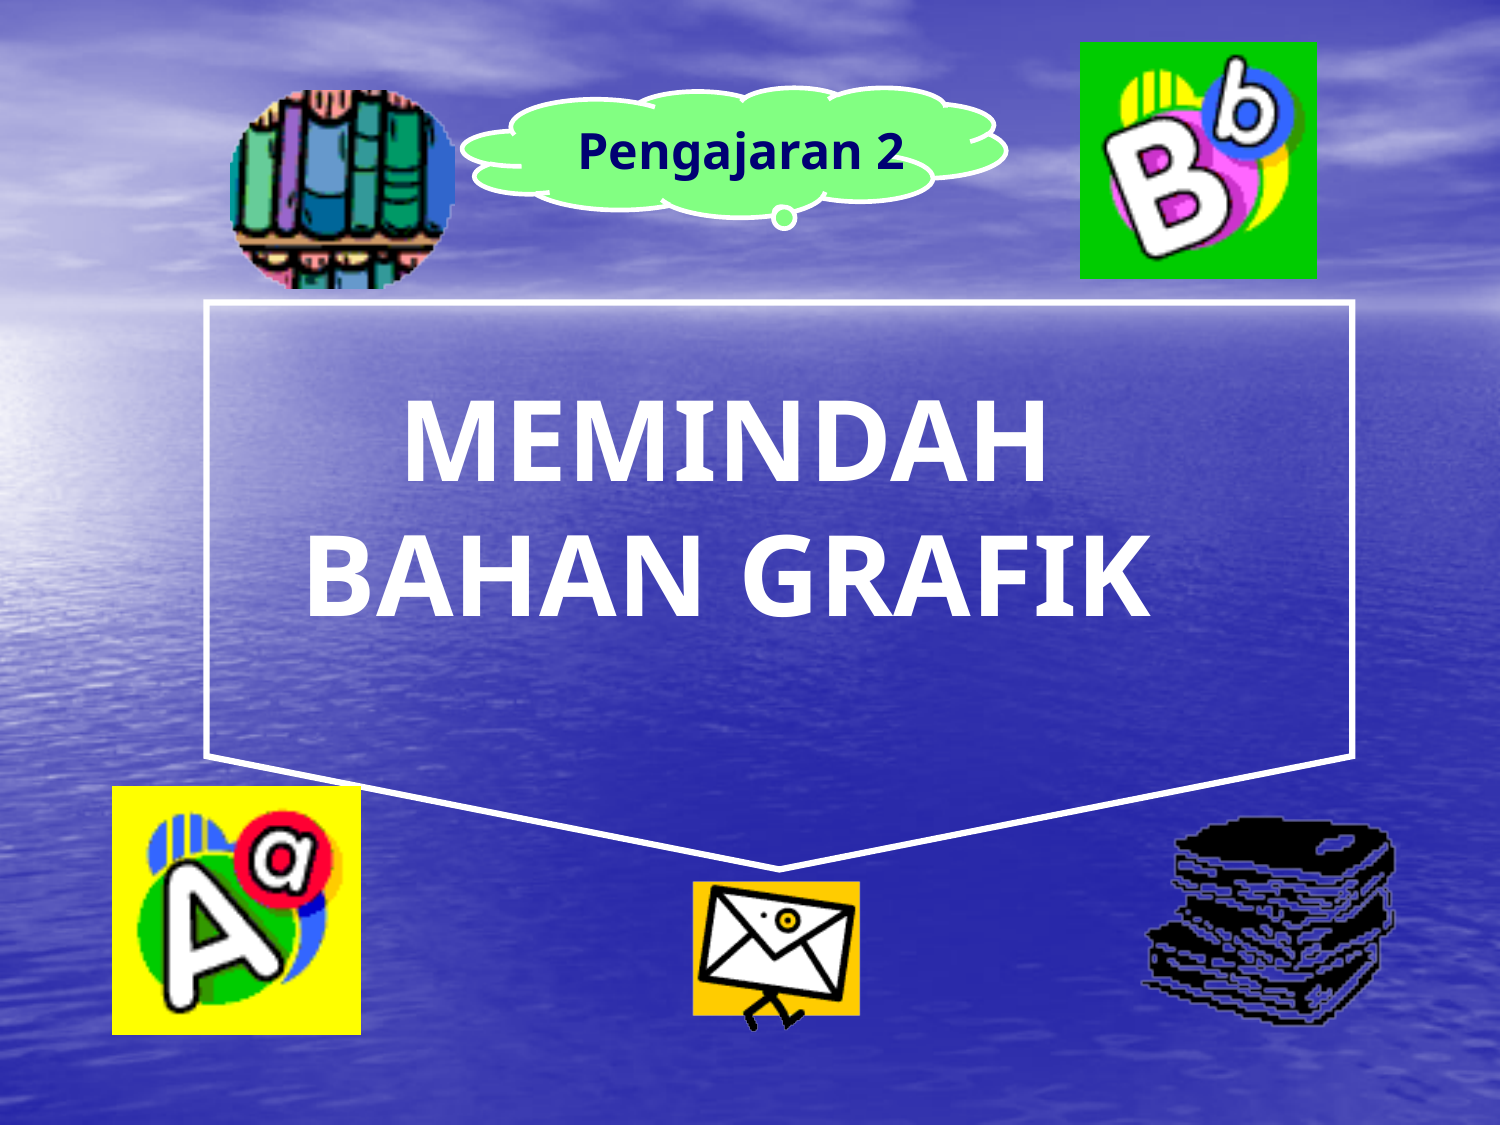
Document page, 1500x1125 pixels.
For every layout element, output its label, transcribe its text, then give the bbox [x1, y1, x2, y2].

picture [1127, 751, 1400, 1031]
text_box [206, 302, 1353, 870]
text_box [462, 87, 1007, 229]
text_box Pengajaran 2 [562, 112, 920, 188]
picture [111, 786, 361, 1036]
picture [687, 874, 868, 1038]
picture [1080, 42, 1318, 280]
picture [229, 89, 455, 289]
